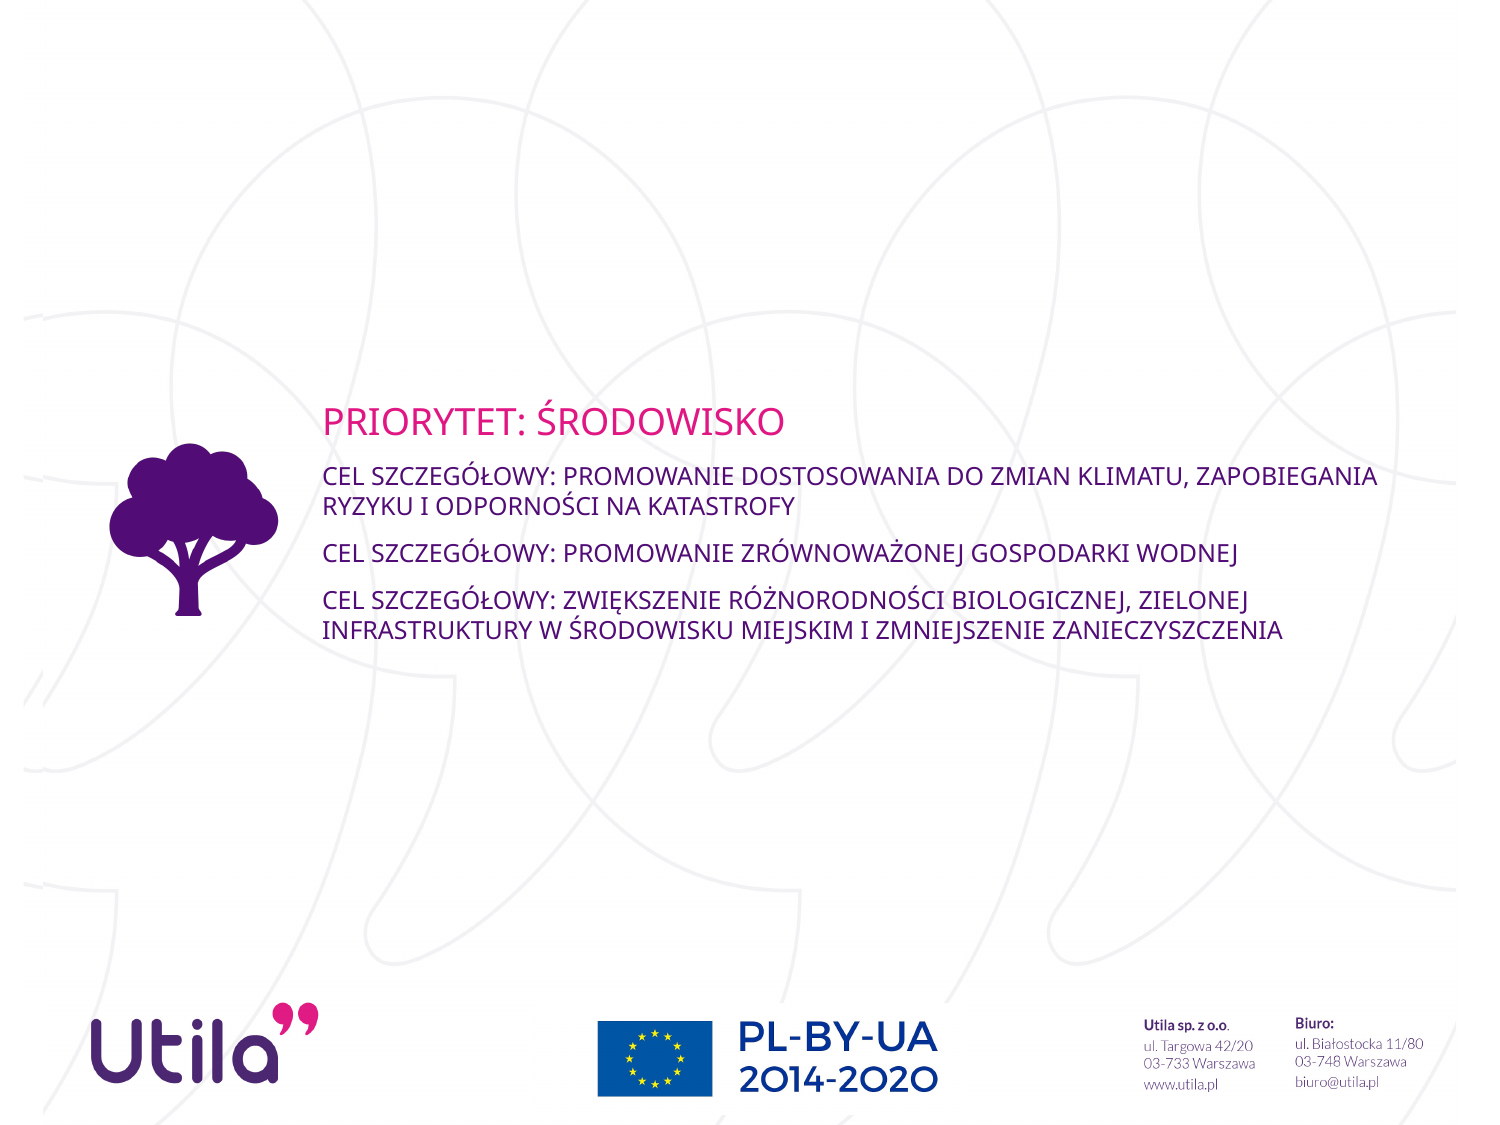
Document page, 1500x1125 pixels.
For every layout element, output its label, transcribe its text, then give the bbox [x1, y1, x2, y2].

list Priorytet: Środowisko Cel szczegółowy: Promowanie dostosowania do zmian klimatu, zapobiegania ryzyku i odporności na katastrofy Cel szczegółowy: Promowanie zrównoważonej gospodarki wodnej Cel szczegółowy: Zwiększenie różnorodności biologicznej, zielonej infrastruktury w środowisku miejskim i zmniejszenie zanieczyszczenia [307, 389, 1460, 667]
picture [0, 0, 1457, 1125]
